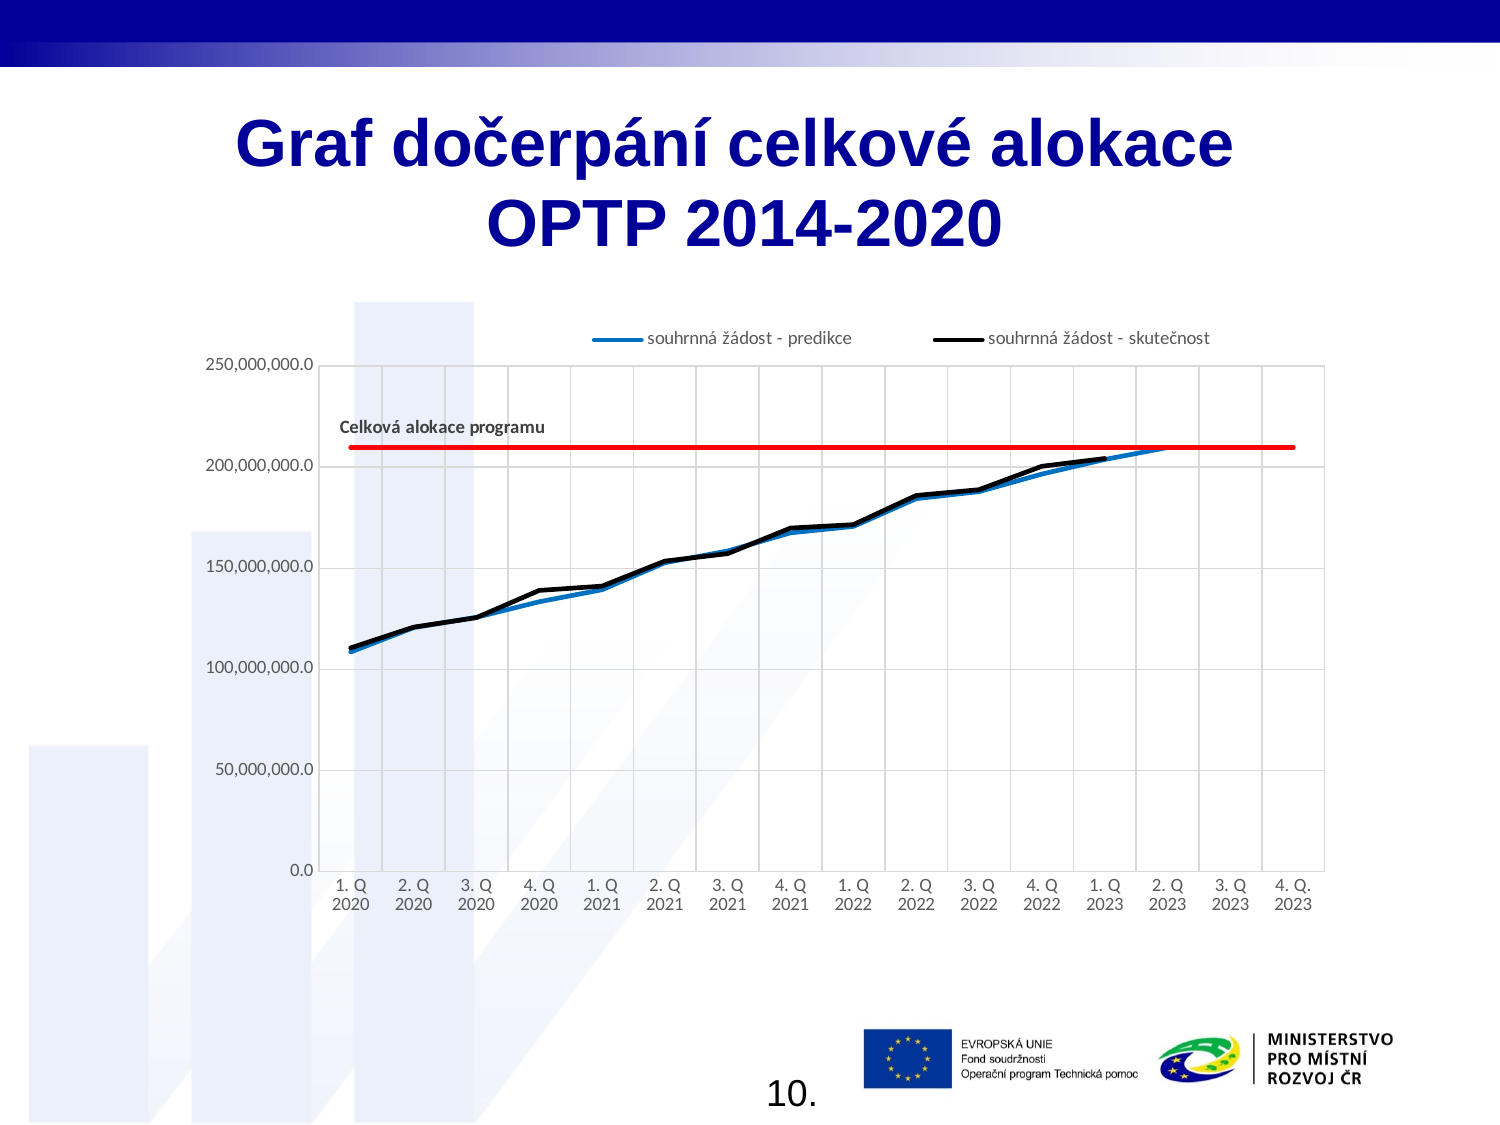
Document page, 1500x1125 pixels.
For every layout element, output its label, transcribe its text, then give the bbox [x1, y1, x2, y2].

chart [64, 255, 1426, 1012]
picture [29, 302, 1412, 1125]
title Graf dočerpání celkové alokace OPTP 2014-2020 [64, 92, 1425, 254]
text_box 10. [751, 1061, 835, 1122]
